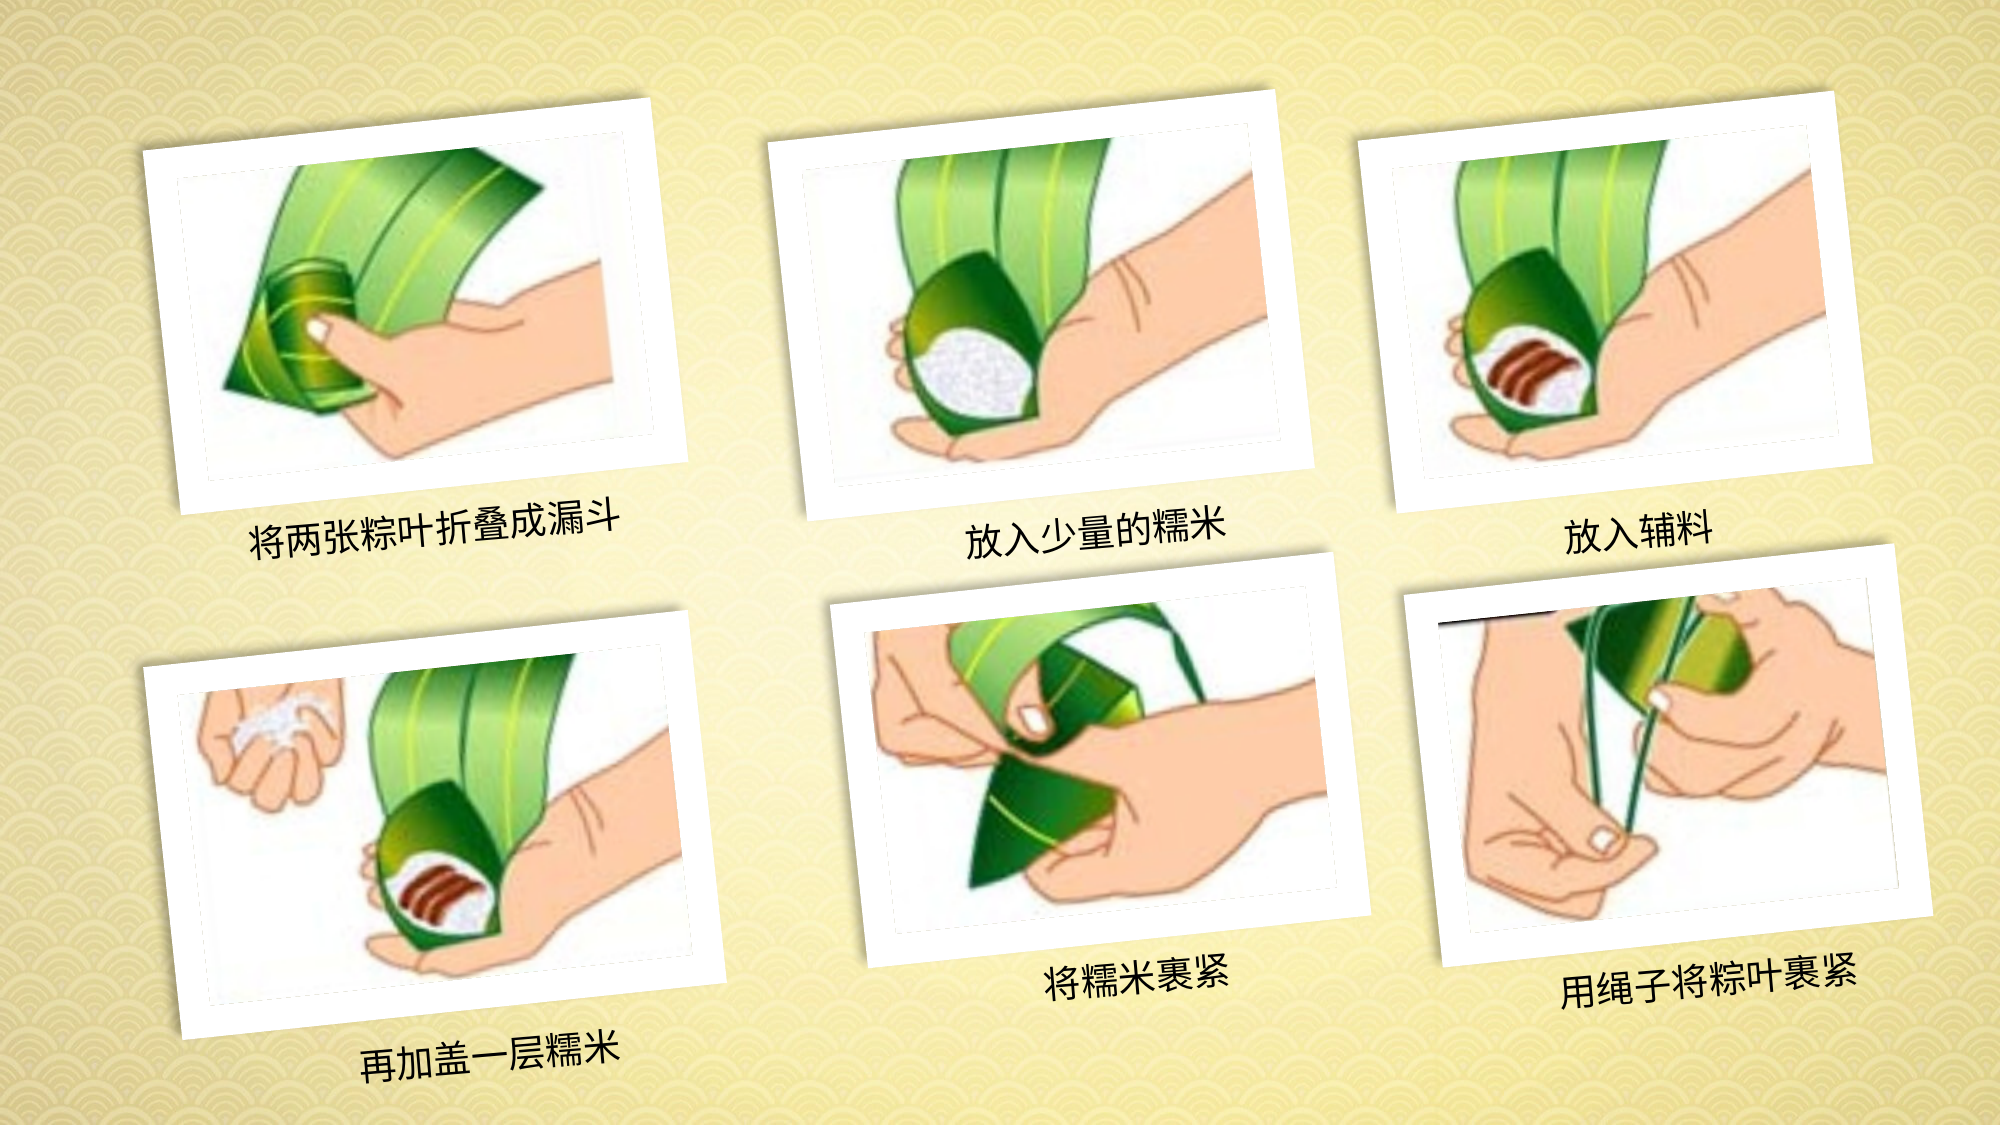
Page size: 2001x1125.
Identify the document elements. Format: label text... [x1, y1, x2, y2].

text_box 将糯米裹紧 [1026, 937, 1249, 1016]
text_box 再加盖一层糯米 [341, 1013, 638, 1098]
text_box 将两张粽叶折叠成漏斗 [230, 481, 640, 575]
text_box 用绳子将粽叶裹紧 [1542, 935, 1876, 1024]
text_box 放入少量的糯米 [948, 489, 1245, 574]
text_box 放入辅料 [1547, 494, 1732, 569]
picture [0, 0, 2000, 1125]
